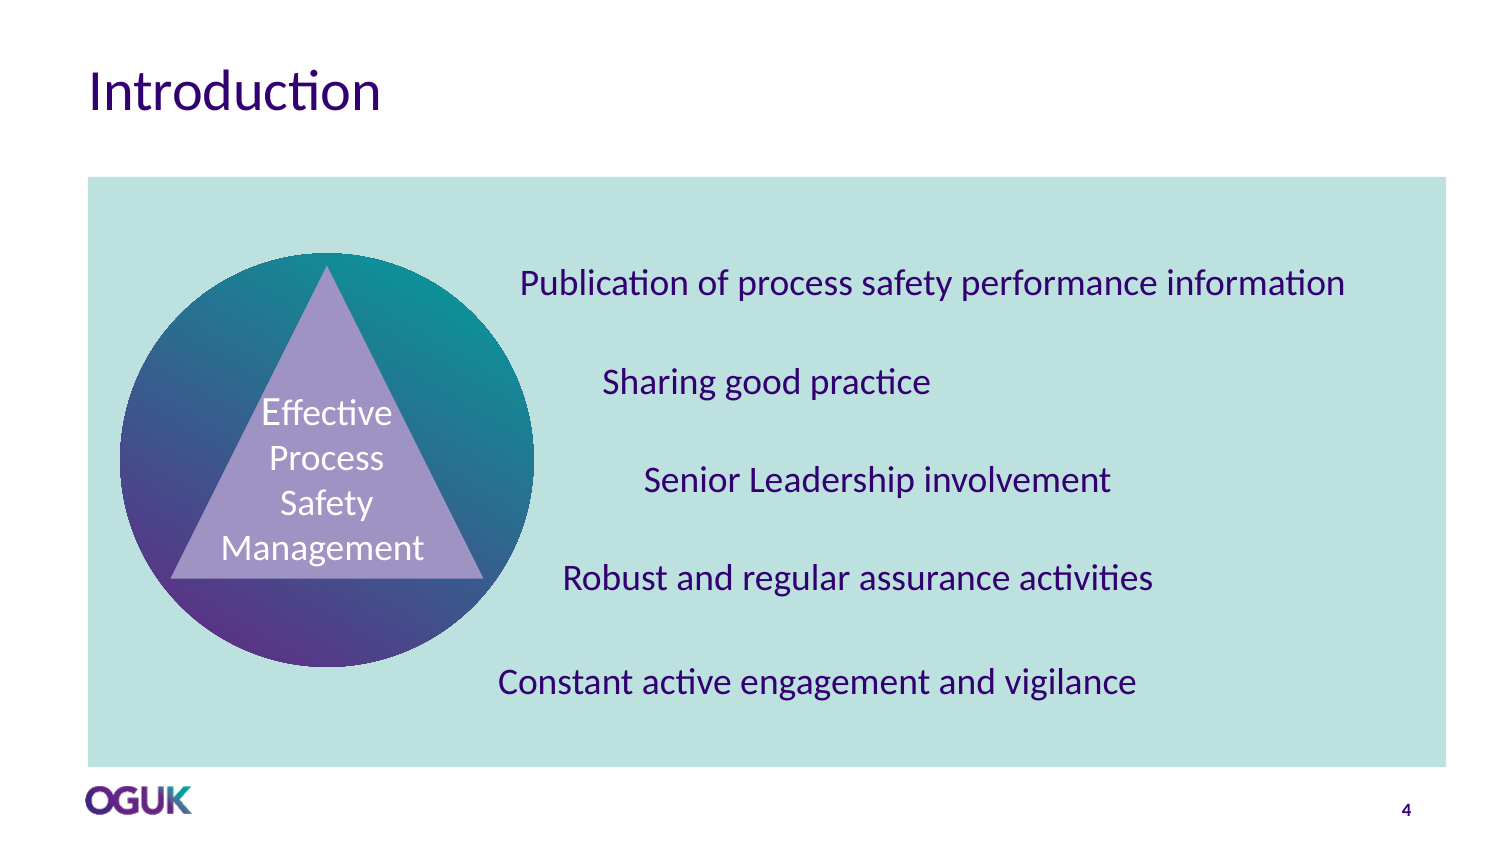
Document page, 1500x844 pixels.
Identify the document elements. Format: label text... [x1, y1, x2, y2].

picture [76, 778, 200, 822]
text_box Effective Process Safety Management [199, 375, 455, 576]
text_box Constant active engagement and vigilance [483, 649, 1234, 710]
text_box [87, 176, 1447, 768]
text_box Robust and regular assurance activities [562, 553, 1155, 599]
slide_number 4 [1352, 800, 1412, 818]
text_box Sharing good practice [602, 356, 932, 402]
text_box [271, 263, 383, 375]
text_box Senior Leadership involvement [643, 454, 1113, 500]
text_box [168, 519, 486, 580]
title Introduction [88, 38, 1412, 145]
text_box Publication of process safety performance information [519, 258, 1347, 304]
text_box [119, 252, 535, 668]
